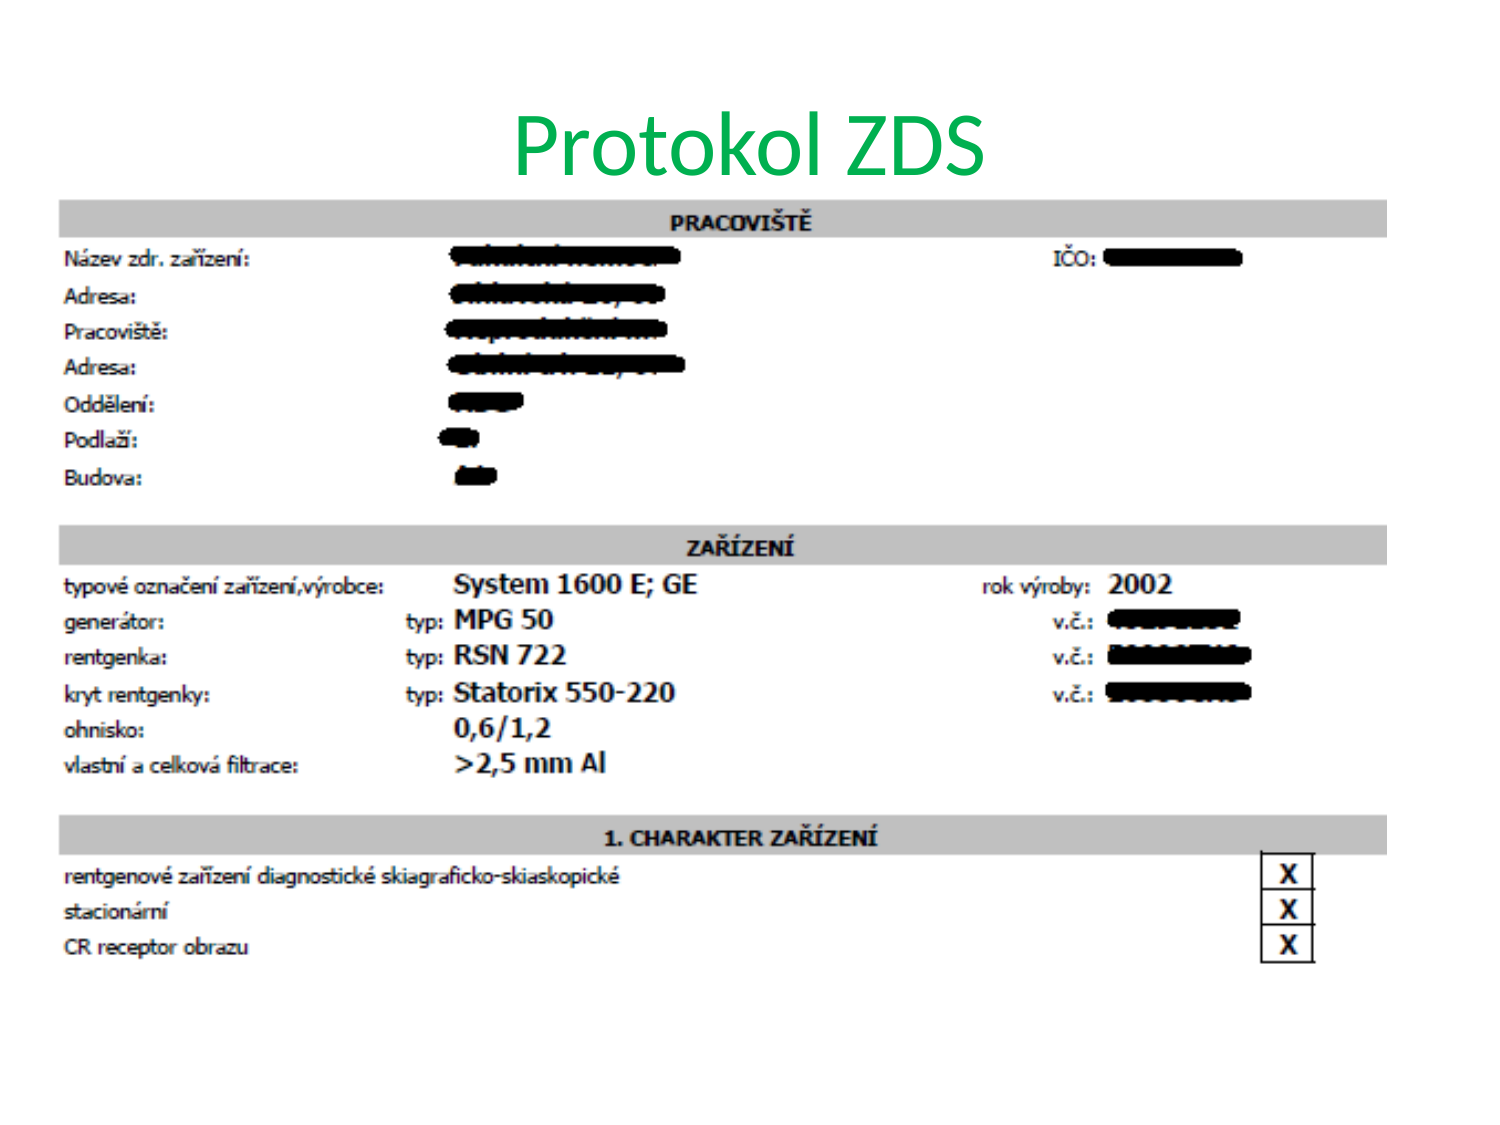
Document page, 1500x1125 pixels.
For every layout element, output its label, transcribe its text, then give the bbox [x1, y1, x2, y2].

picture [52, 195, 1387, 986]
title Protokol ZDS [75, 45, 1425, 233]
